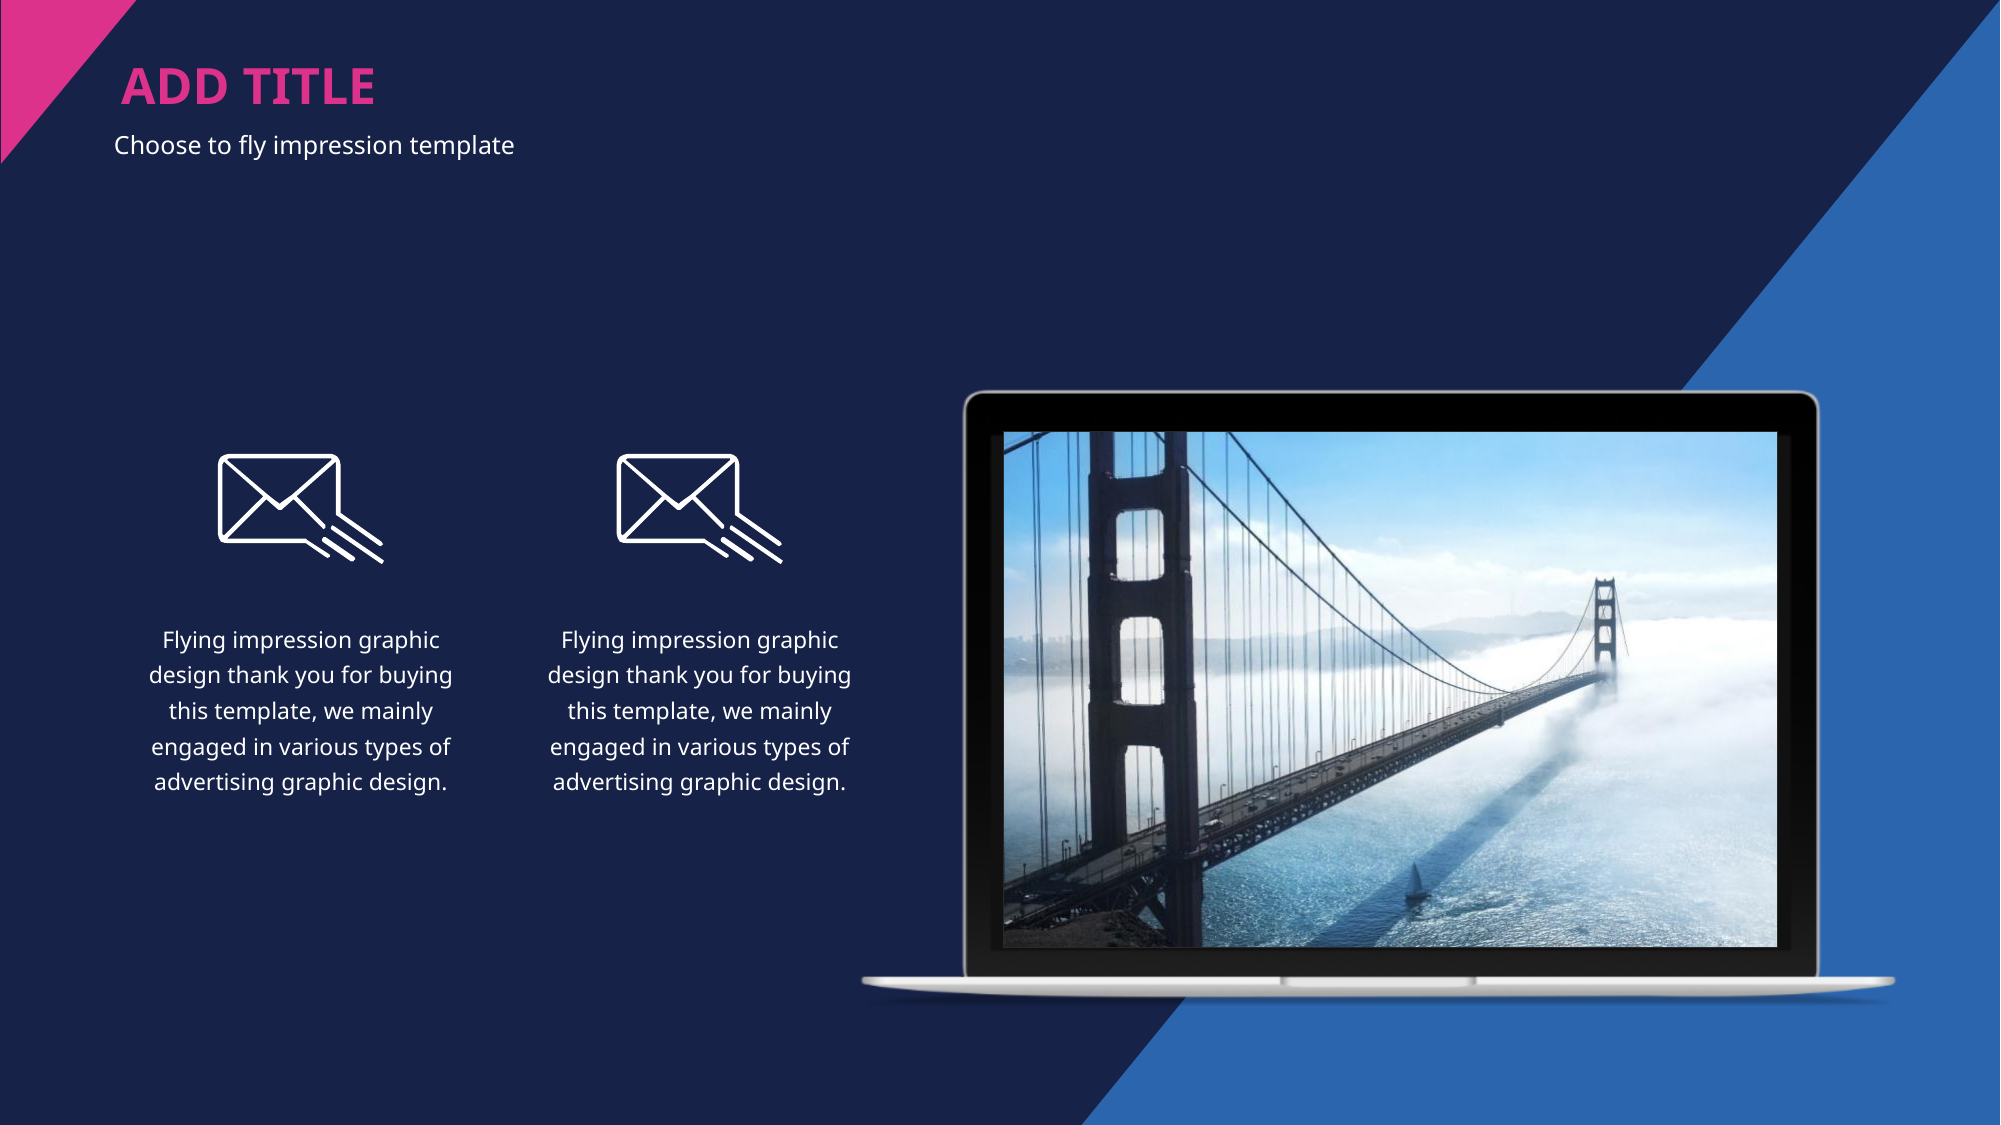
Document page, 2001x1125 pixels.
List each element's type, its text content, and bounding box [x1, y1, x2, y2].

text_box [217, 453, 385, 565]
text_box Flying impression graphic design thank you for buying this template, we mainly engaged in various types of advertising graphic design. [118, 609, 484, 803]
text_box [1080, 0, 2000, 1125]
text_box Choose to fly impression template [99, 113, 624, 167]
text_box Flying impression graphic design thank you for buying this template, we mainly engaged in various types of advertising graphic design. [517, 609, 835, 803]
text_box [0, 0, 138, 167]
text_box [835, 307, 1963, 1037]
text_box ADD TITLE [106, 46, 392, 113]
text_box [616, 453, 784, 565]
